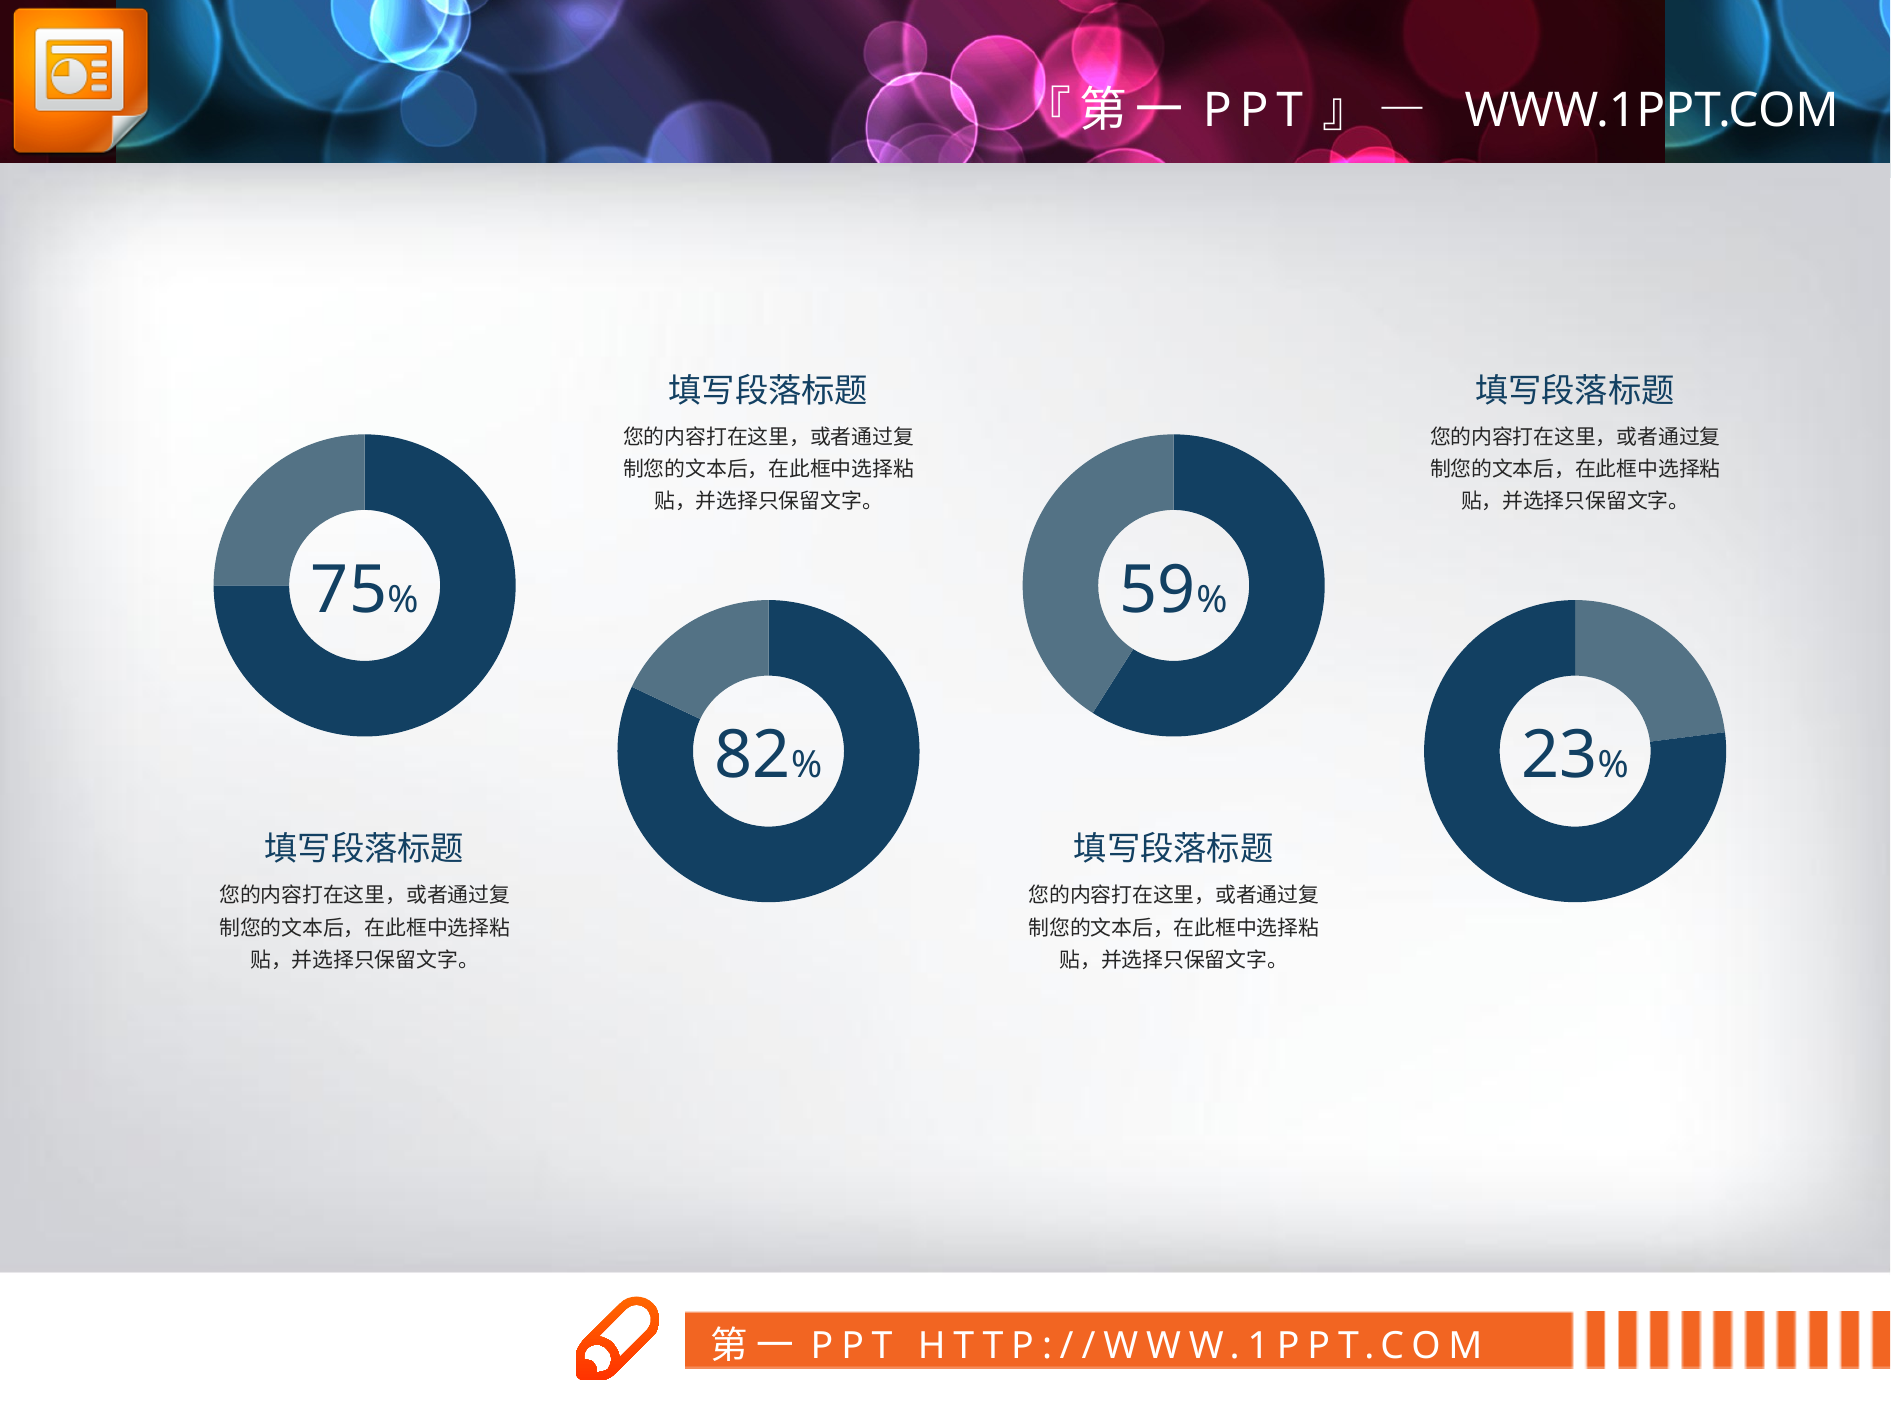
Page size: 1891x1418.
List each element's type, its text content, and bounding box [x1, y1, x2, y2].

text_box 您的内容打在这里，或者通过复制您的文本后，在此框中选择粘贴，并选择只保留文字。 [200, 866, 529, 979]
text_box 填写段落标题 [249, 807, 480, 868]
text_box 您的内容打在这里，或者通过复制您的文本后，在此框中选择粘贴，并选择只保留文字。 [1009, 866, 1338, 979]
text_box 填写段落标题 [1460, 349, 1690, 410]
picture [0, 0, 1891, 1275]
text_box 填写段落标题 [653, 349, 884, 410]
text_box 您的内容打在这里，或者通过复制您的文本后，在此框中选择粘贴，并选择只保留文字。 [604, 408, 933, 521]
text_box 填写段落标题 [1059, 807, 1289, 868]
chart [1016, 422, 1332, 748]
chart [207, 422, 523, 748]
chart [610, 588, 927, 914]
chart [1417, 588, 1733, 914]
picture [685, 1311, 1891, 1369]
text_box 您的内容打在这里，或者通过复制您的文本后，在此框中选择粘贴，并选择只保留文字。 [1411, 408, 1739, 521]
